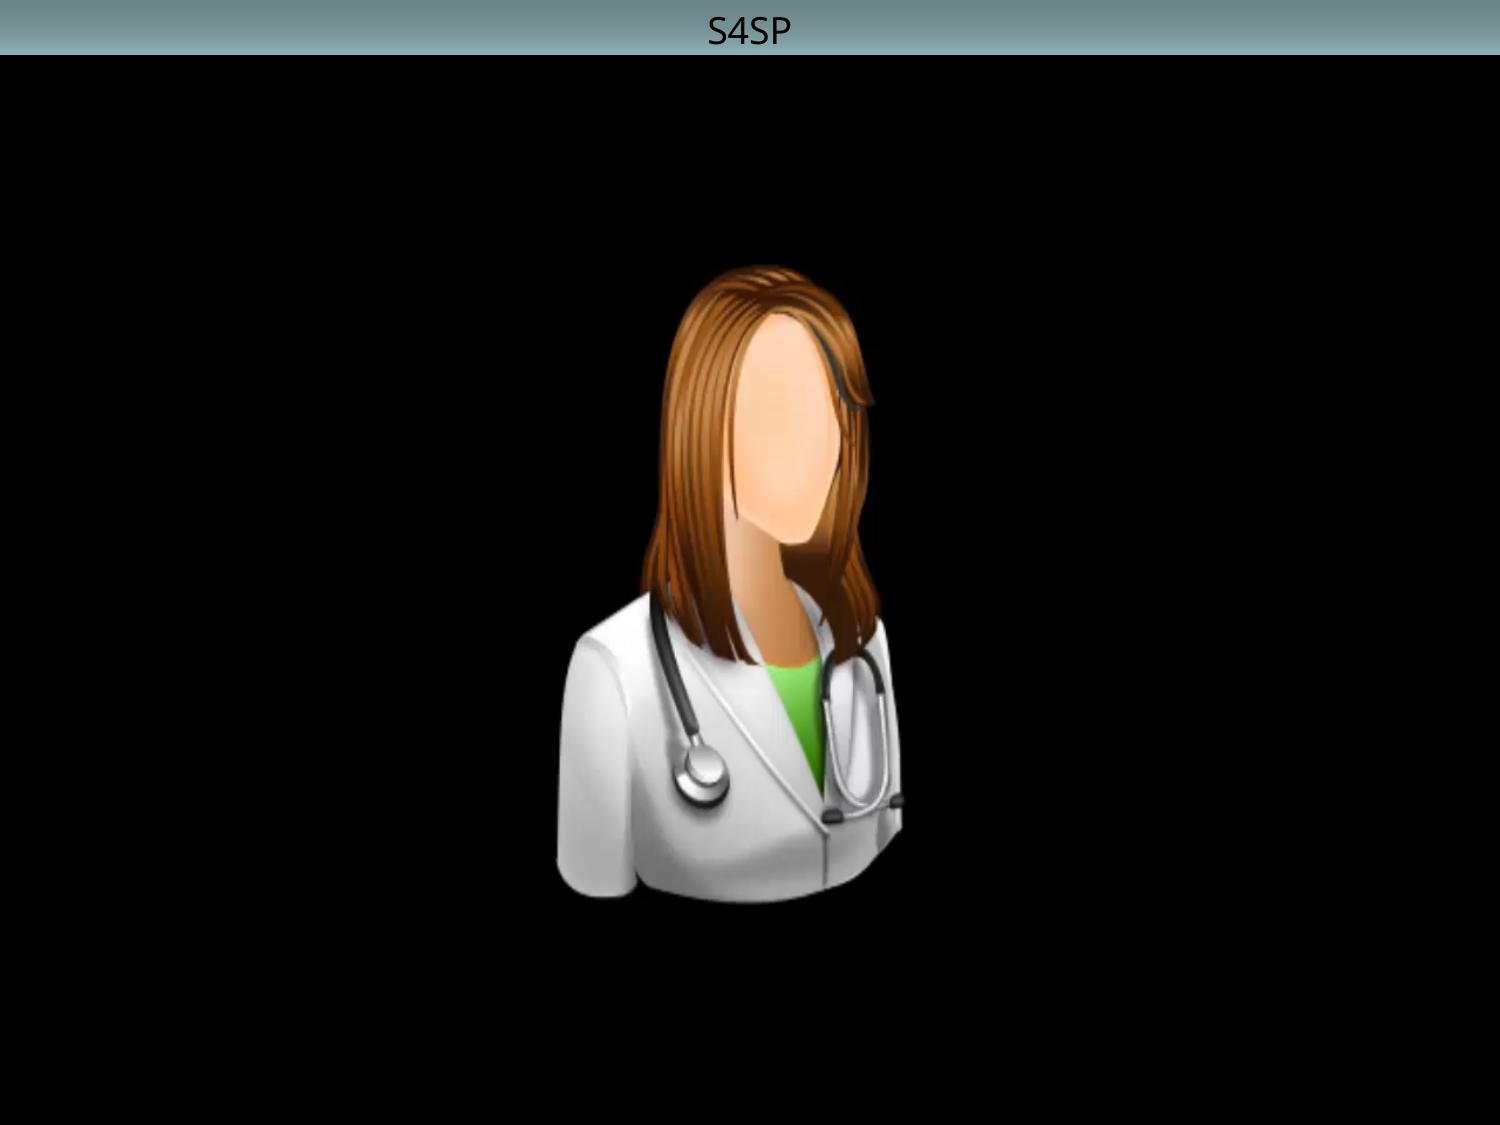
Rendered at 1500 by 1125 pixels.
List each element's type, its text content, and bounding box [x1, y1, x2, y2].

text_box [0, 54, 1500, 1125]
text_box S4SP [0, 0, 1500, 54]
